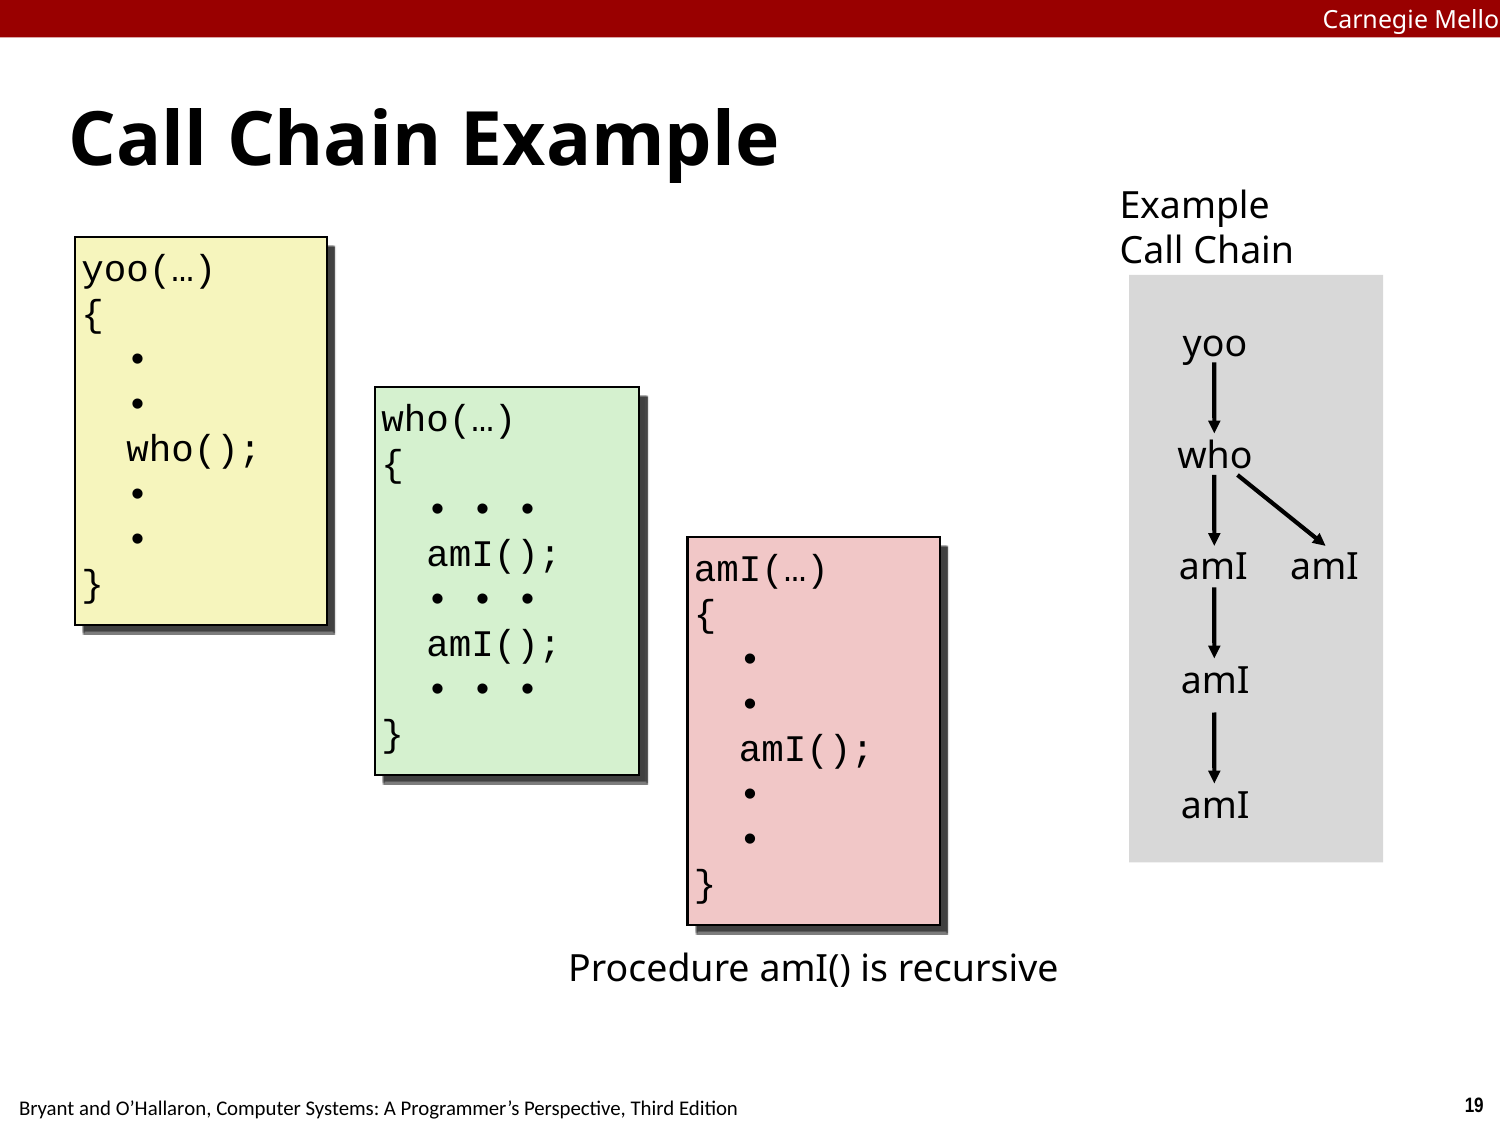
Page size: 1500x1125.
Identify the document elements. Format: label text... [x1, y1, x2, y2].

text_box [1208, 587, 1221, 659]
text_box Procedure amI() is recursive [561, 937, 1066, 995]
text_box [0, 0, 1500, 38]
text_box amI [1162, 535, 1265, 590]
text_box who(…) { • • • amI(); • • • amI(); • • • } [374, 387, 640, 775]
text_box amI [1164, 774, 1267, 830]
text_box [1208, 712, 1221, 784]
text_box [1208, 474, 1221, 546]
title Call Chain Example [62, 41, 1438, 230]
text_box Example Call Chain [1113, 174, 1301, 278]
text_box yoo(…) { • • who(); • • } [75, 237, 328, 625]
text_box yoo [1164, 312, 1267, 367]
text_box [1208, 362, 1221, 434]
text_box amI(…) { • • amI(); • • } [687, 537, 940, 925]
text_box amI [1273, 535, 1376, 590]
text_box who [1164, 425, 1267, 480]
text_box [1129, 274, 1384, 863]
text_box Carnegie Mellon [1322, 3, 1500, 33]
text_box [1237, 474, 1326, 546]
text_box amI [1164, 650, 1267, 705]
